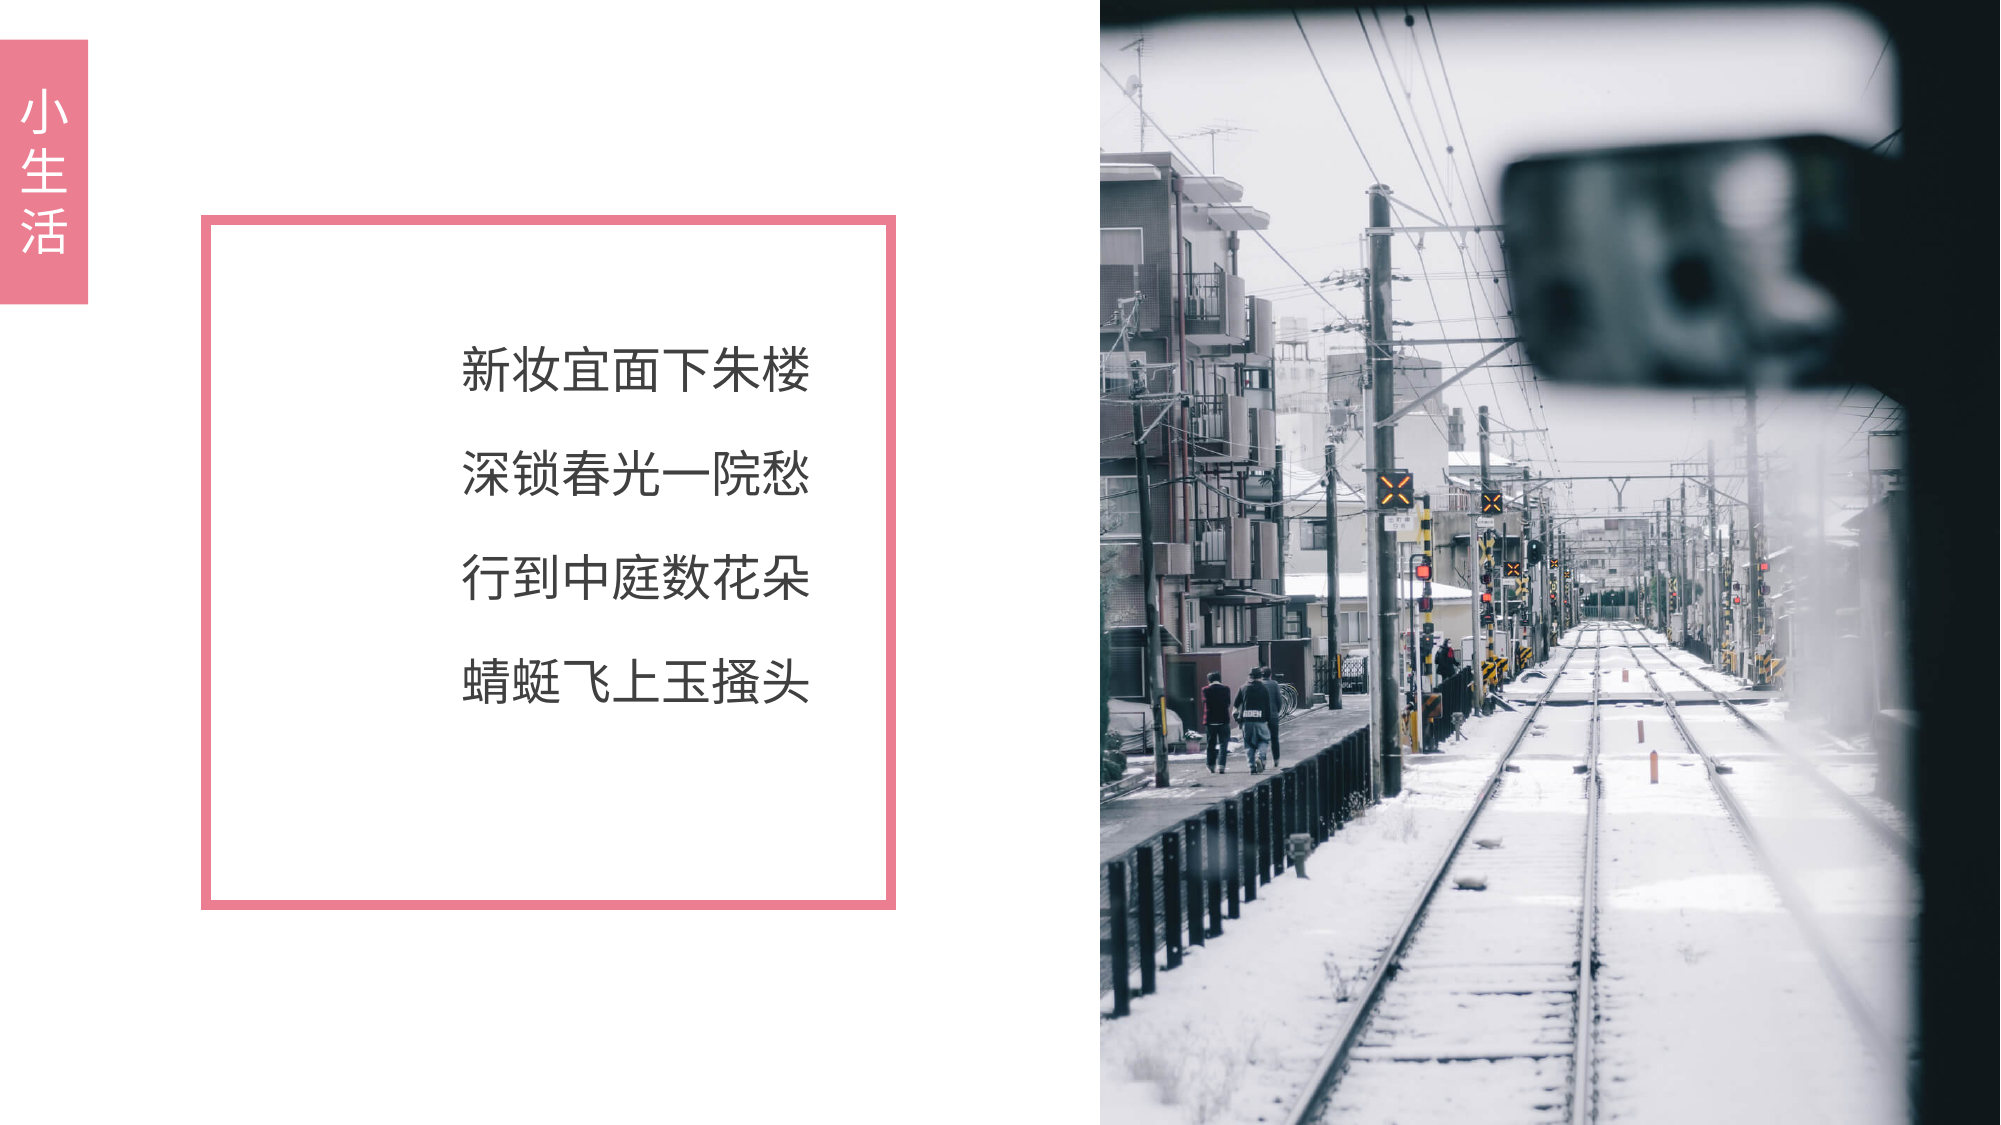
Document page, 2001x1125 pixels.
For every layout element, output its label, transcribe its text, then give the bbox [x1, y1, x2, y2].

text_box 小生活 [0, 73, 89, 269]
text_box [0, 269, 89, 305]
text_box 新妆宜面下朱楼 深锁春光一院愁 行到中庭数花朵 蜻蜓飞上玉搔头 [410, 286, 862, 719]
picture [1099, 0, 2000, 1125]
text_box [0, 39, 89, 73]
text_box [205, 219, 892, 906]
